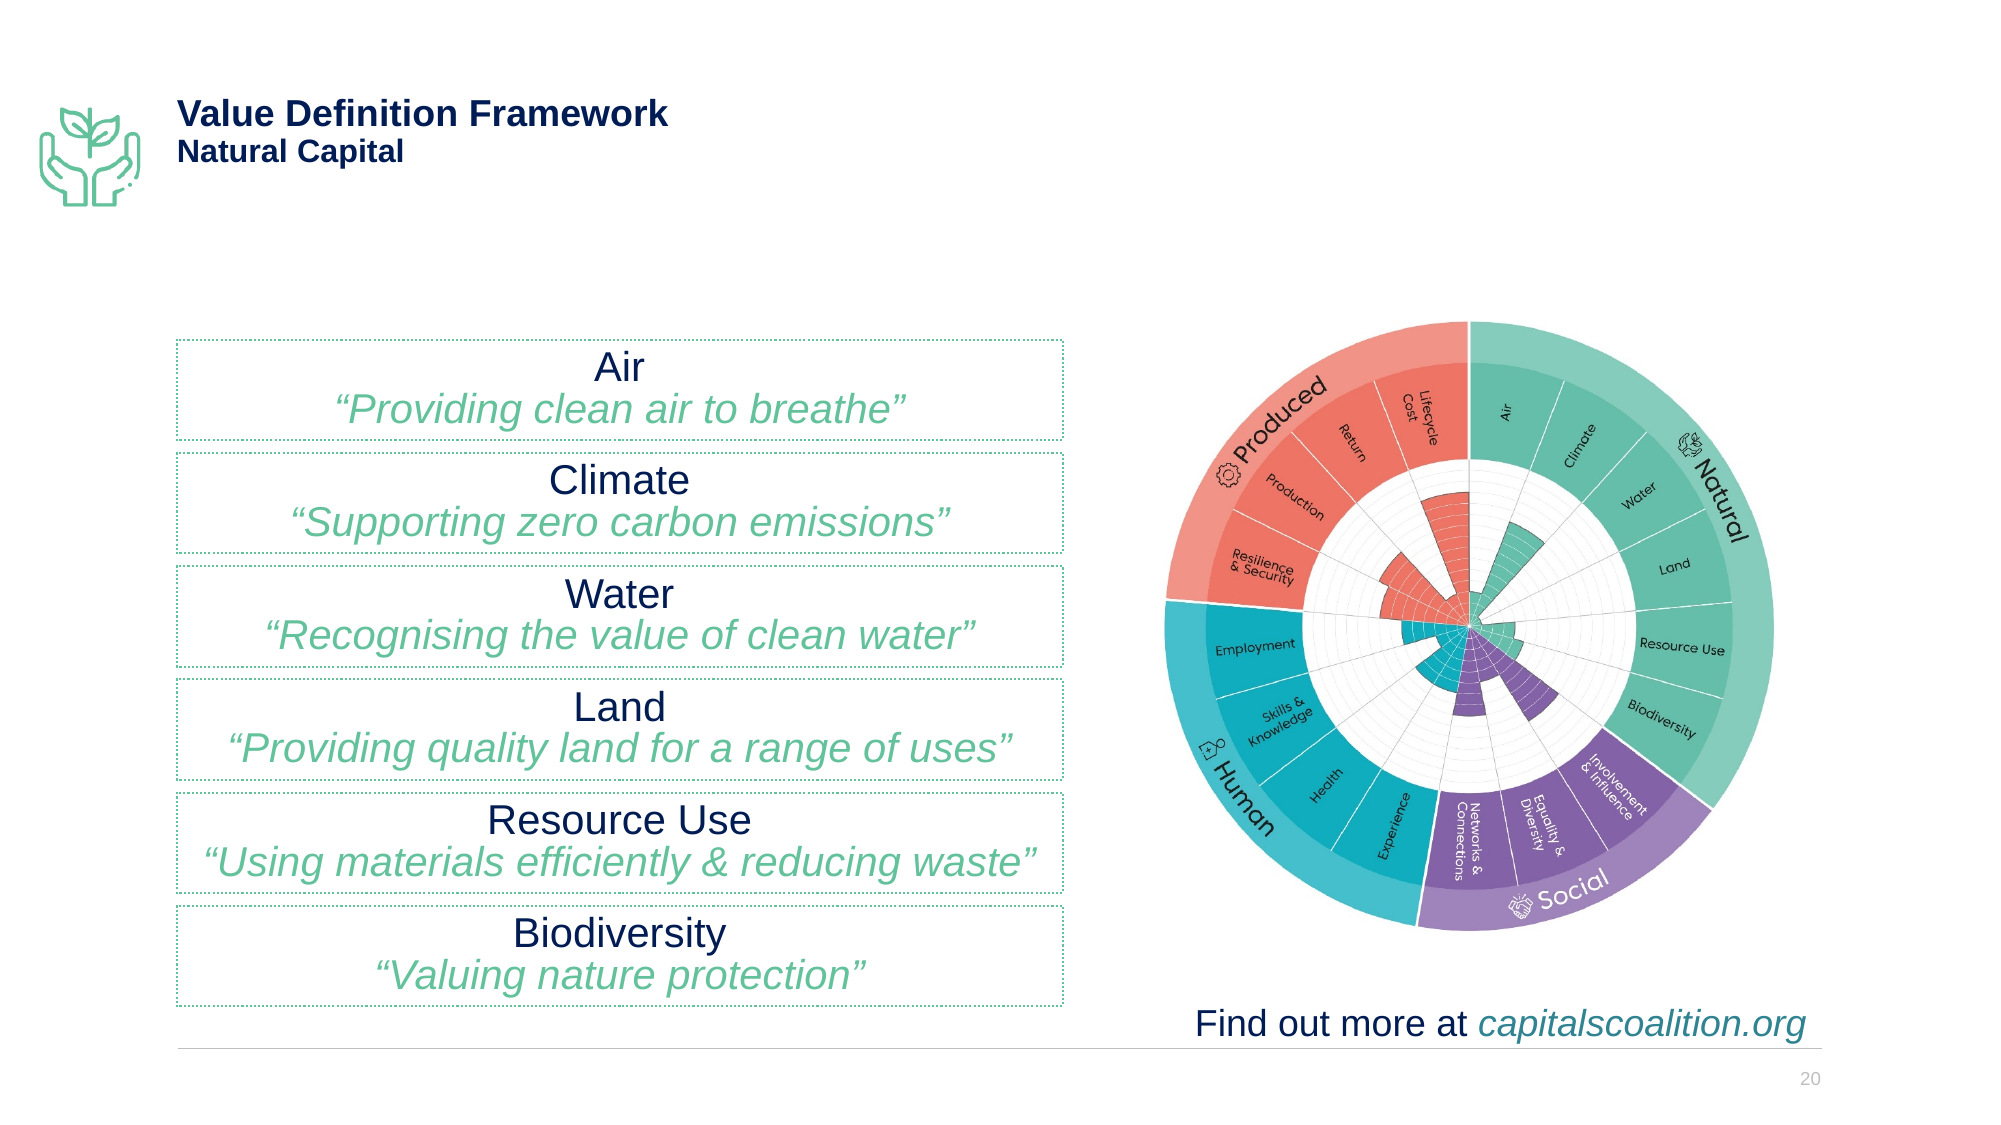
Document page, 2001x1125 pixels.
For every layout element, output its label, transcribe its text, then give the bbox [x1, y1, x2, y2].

text_box Land “Providing quality land for a range of uses” [176, 678, 1064, 781]
text_box Biodiversity “Valuing nature protection” [176, 905, 1064, 1007]
list Find out more at capitalscoalition.org [1179, 1004, 1822, 1047]
title Value Definition Framework Natural Capital [176, 94, 1822, 217]
picture [27, 95, 152, 217]
text_box Air “Providing clean air to breathe” [176, 339, 1064, 441]
slide_number 20 [1386, 1048, 1837, 1108]
text_box Climate “Supporting zero carbon emissions” [176, 452, 1064, 554]
picture [1130, 287, 1808, 965]
text_box Resource Use “Using materials efficiently & reducing waste” [176, 792, 1064, 894]
text_box Water “Recognising the value of clean water” [176, 565, 1064, 668]
